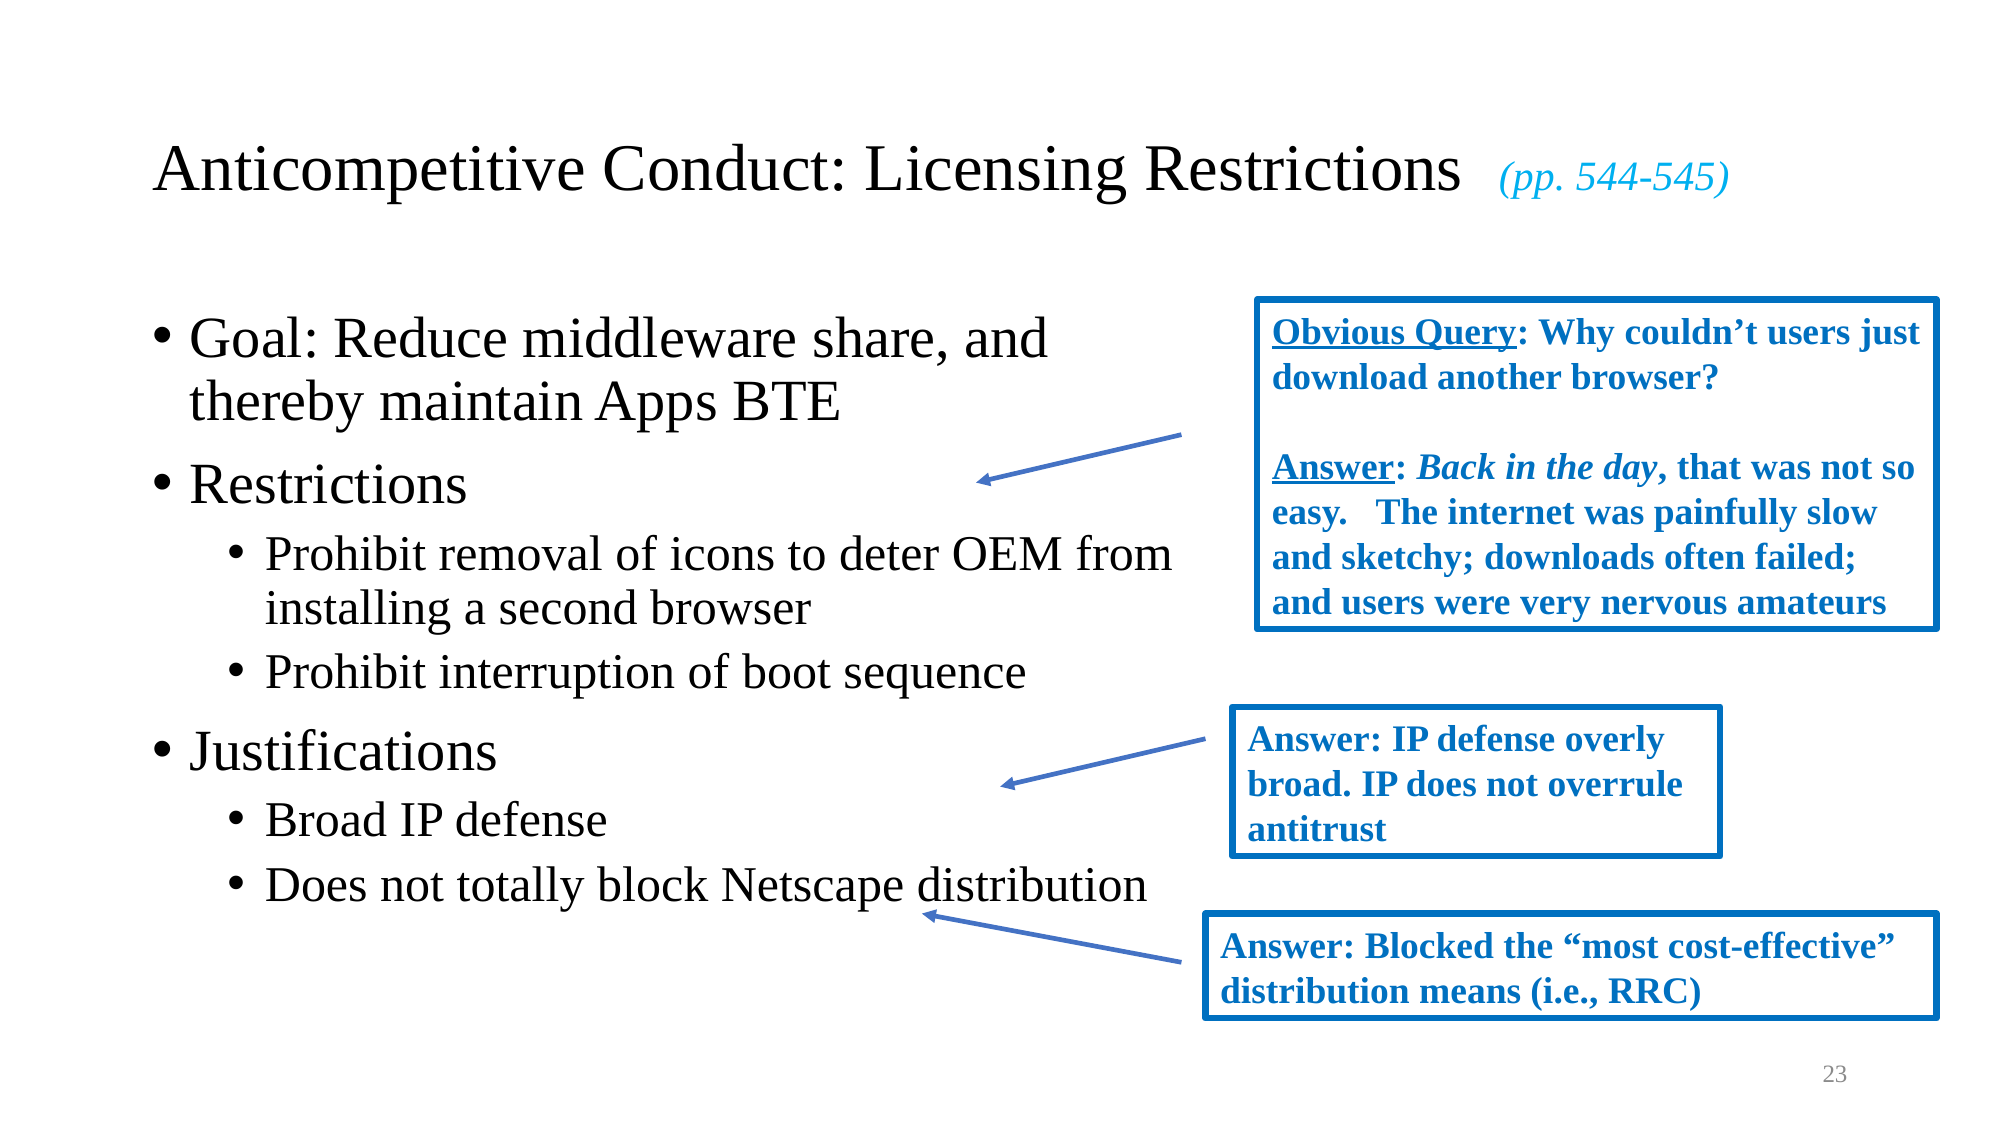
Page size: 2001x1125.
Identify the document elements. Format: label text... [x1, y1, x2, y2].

text_box Answer: Blocked the “most cost-effective” distribution means (i.e., RRC) [1205, 913, 1937, 1019]
list Goal: Reduce middleware share, and thereby maintain Apps BTE Restrictions Prohibit removal of icons to deter OEM from installing a second browser Prohibit interruption of boot sequence Justifications Broad IP defense Does not totally block Netscape distribution [137, 299, 1374, 1014]
title Anticompetitive Conduct: Licensing Restrictions (pp. 544-545) [137, 59, 1863, 278]
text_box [921, 913, 1182, 963]
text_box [976, 434, 1182, 483]
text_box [1000, 738, 1206, 787]
text_box Obvious Query: Why couldn’t users just download another browser? Answer: Back in the day, that was not so easy. The internet was painfully slow and sketchy; downloads often failed; and users were very nervous amateurs [1257, 299, 1937, 630]
text_box Answer: IP defense overly broad. IP does not overrule antitrust [1232, 706, 1721, 857]
slide_number 23 [1412, 1042, 1863, 1103]
